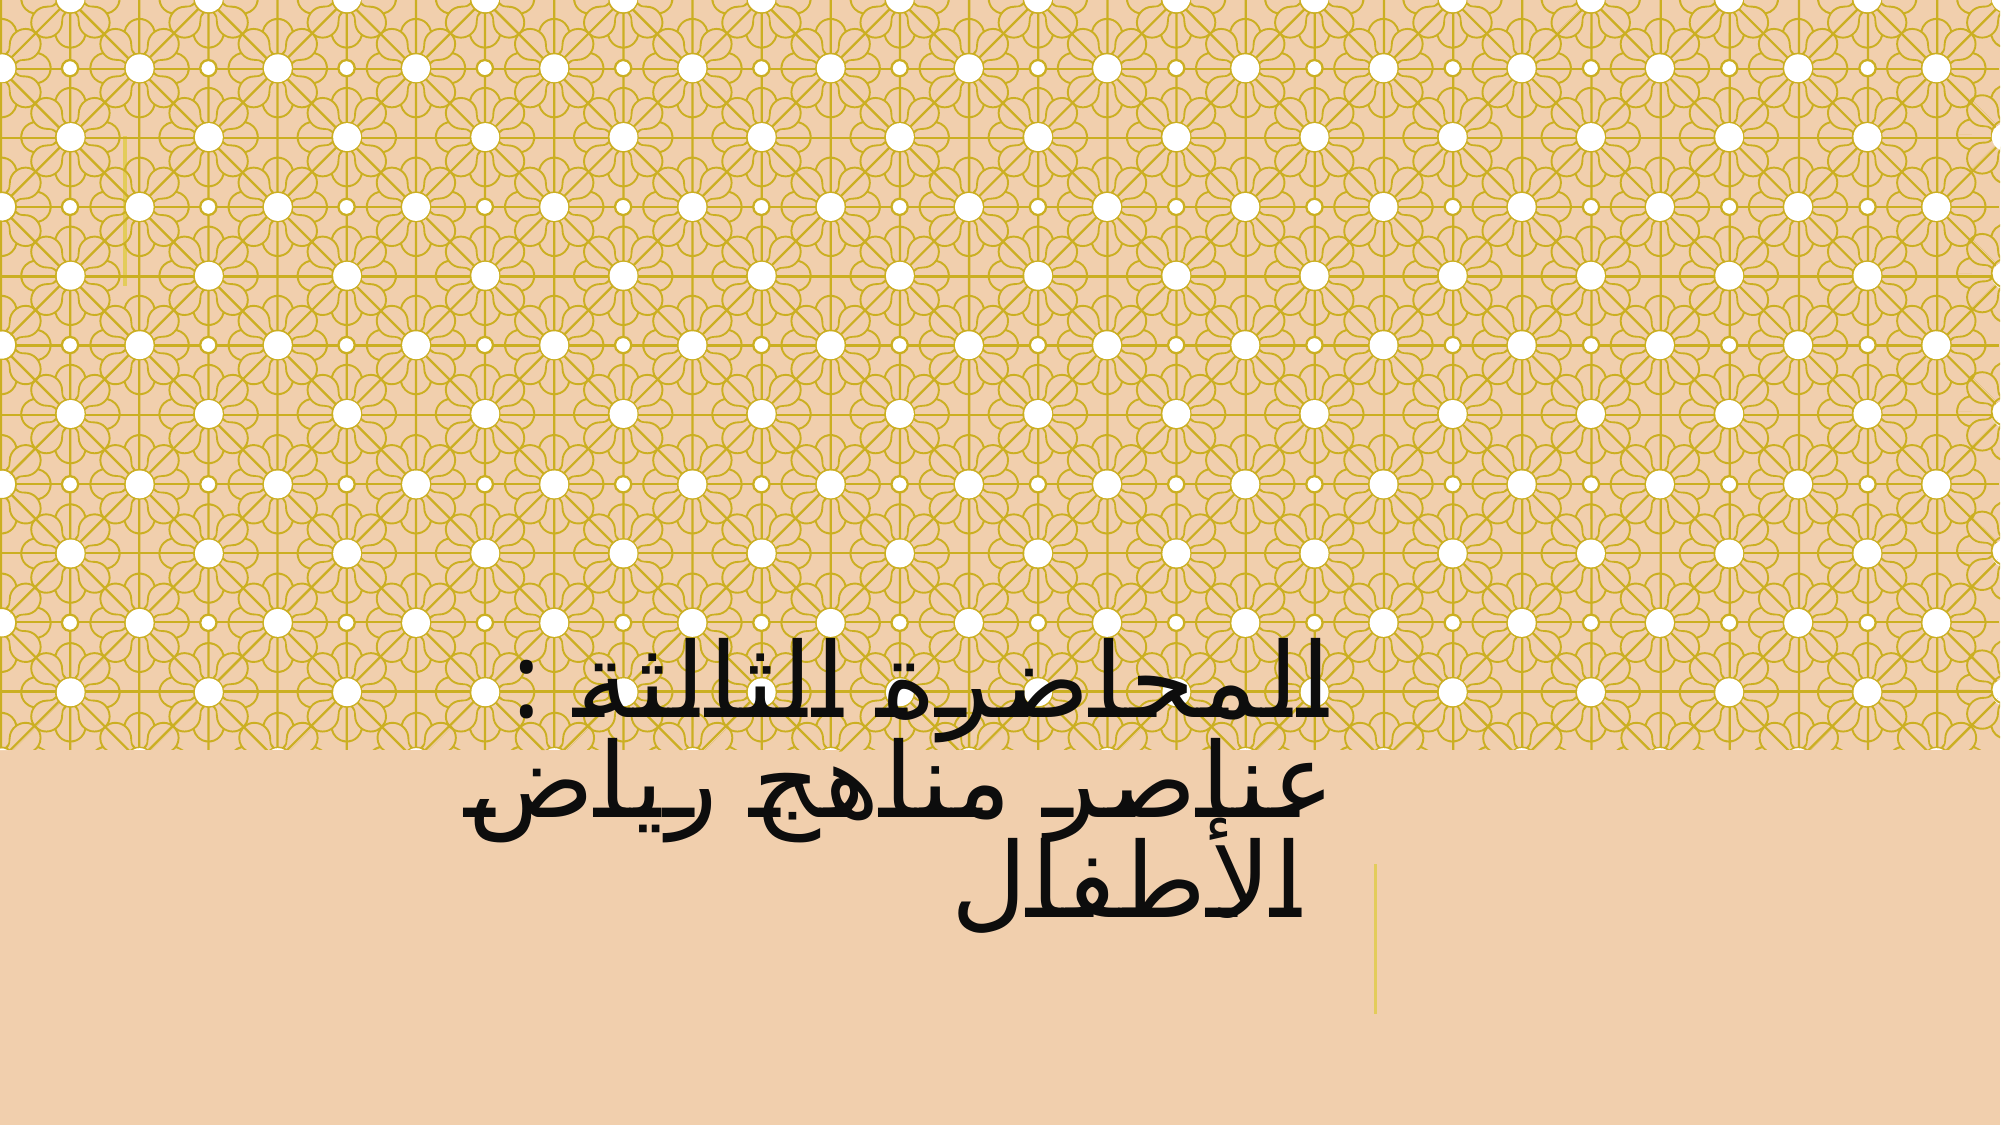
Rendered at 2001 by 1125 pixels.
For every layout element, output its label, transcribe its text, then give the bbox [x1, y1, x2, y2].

title المحاضرة الثالثة : عناصر مناهج رياض الأطفال [75, 591, 1350, 983]
